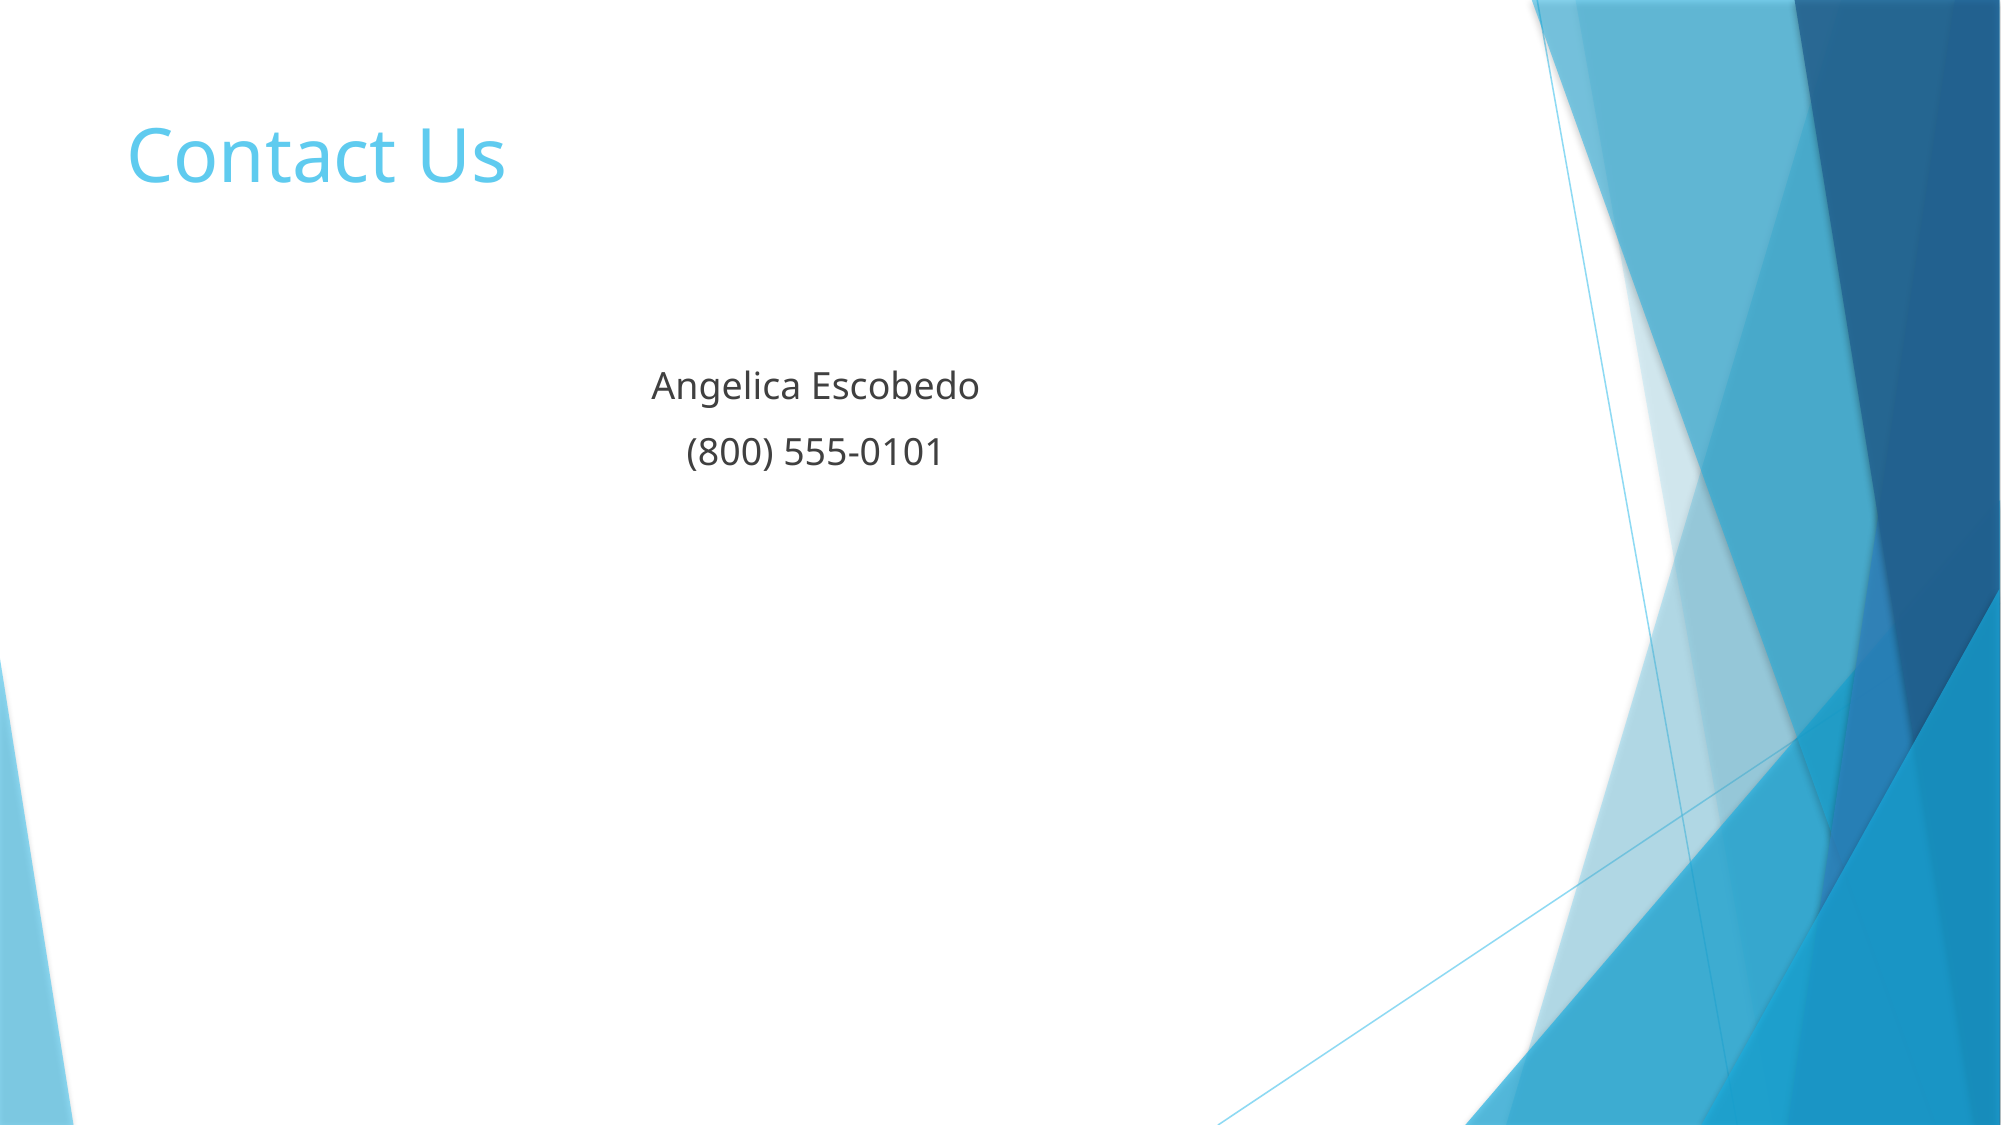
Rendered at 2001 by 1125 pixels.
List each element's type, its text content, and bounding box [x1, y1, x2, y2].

list Angelica Escobedo (800) 555-0101 [111, 354, 1522, 992]
title Contact Us [111, 99, 1522, 317]
